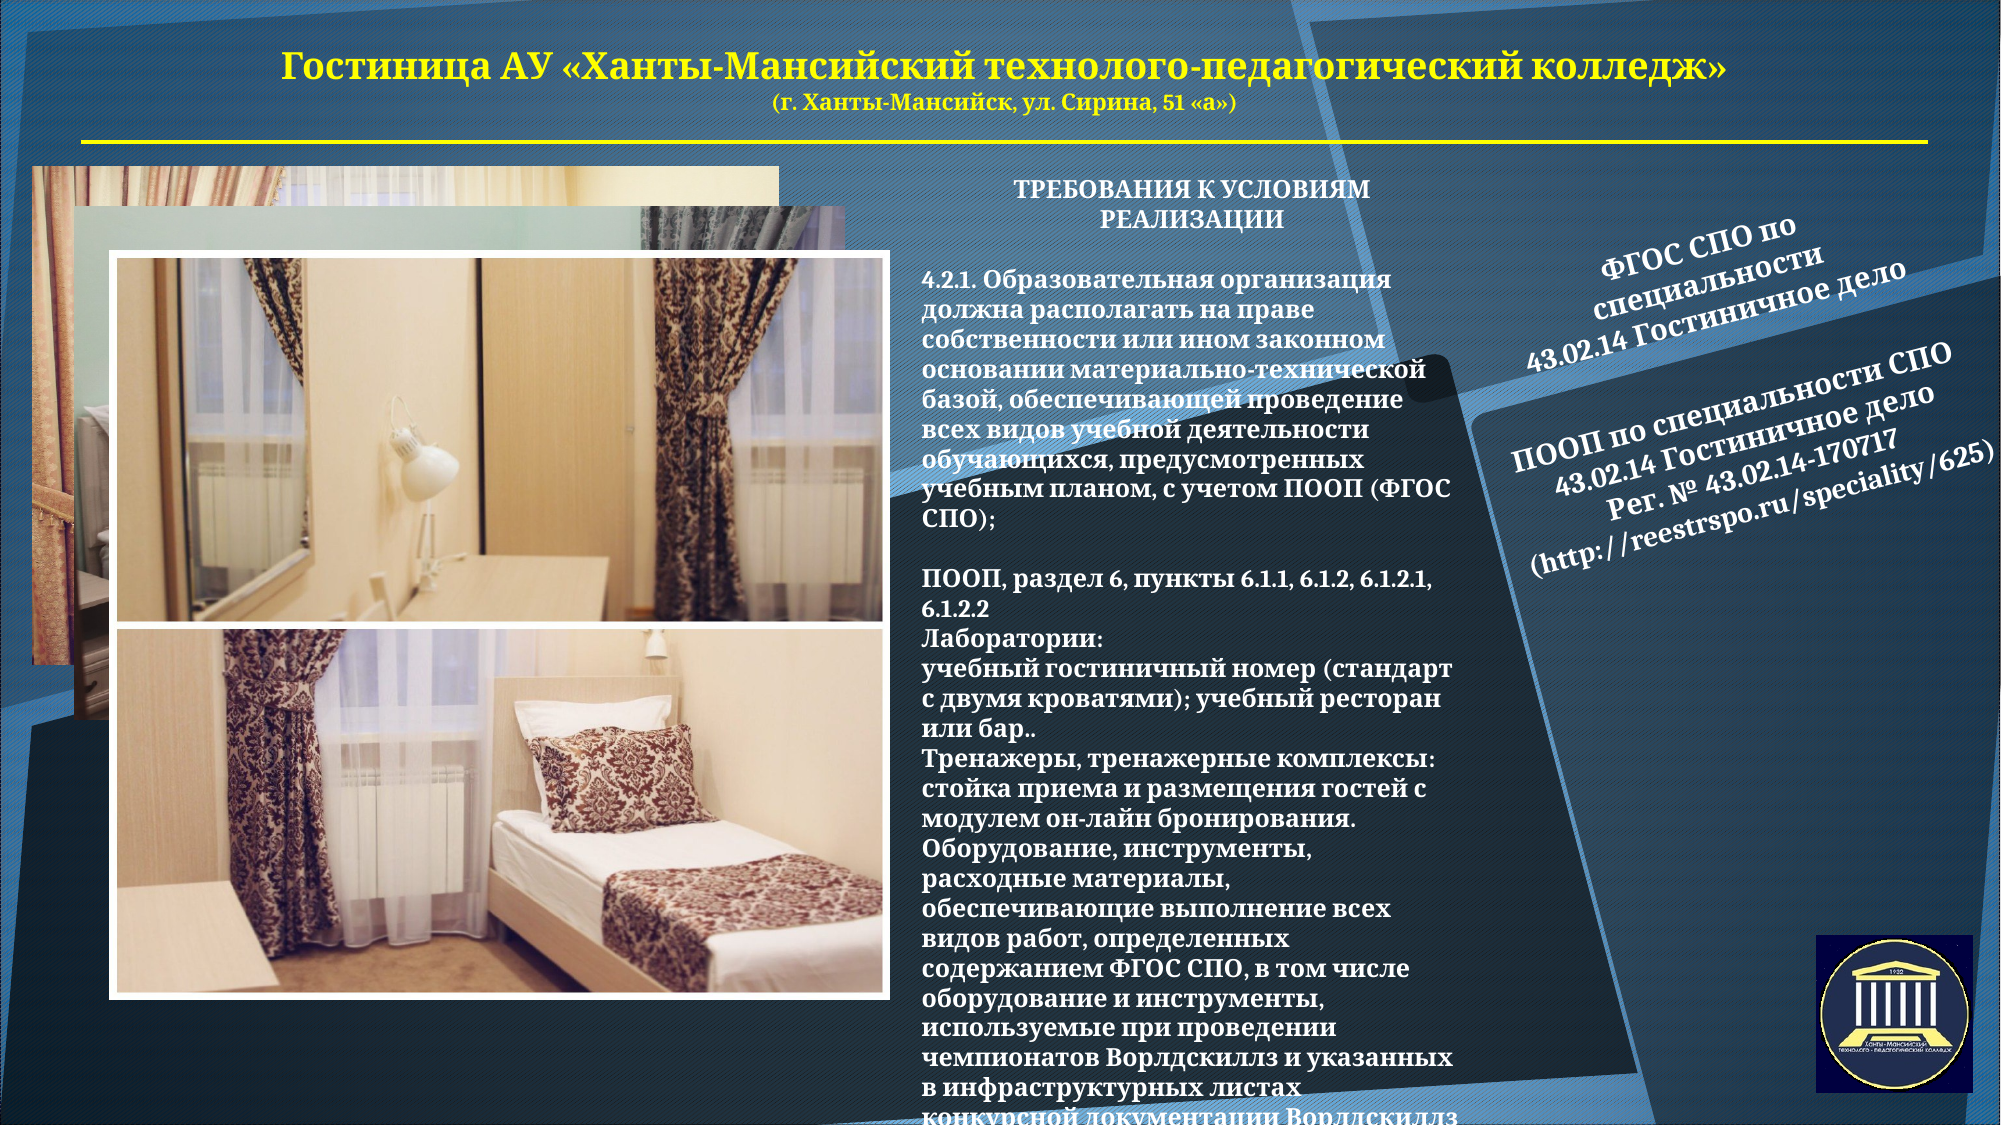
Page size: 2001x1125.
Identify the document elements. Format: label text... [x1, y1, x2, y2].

text_box ФГОС СПО по специальности 43.02.14 Гостиничное дело [1478, 166, 1941, 395]
text_box ТРЕБОВАНИЯ К УСЛОВИЯМ РЕАЛИЗАЦИИ 4.2.1. Образовательная организация должна располагать на праве собственности или ином законном основании материально-технической базой, обеспечивающей проведение всех видов учебной деятельности обучающихся, предусмотренных учебным планом, с учетом ПООП (ФГОС СПО); ПООП, раздел 6, пункты 6.1.1, 6.1.2, 6.1.2.1, 6.1.2.2 Лаборатории: учебный гостиничный номер (стандарт с двумя кроватями); учебный ресторан или бар.. Тренажеры, тренажерные комплексы: стойка приема и размещения гостей с модулем он-лайн бронирования. Оборудование, инструменты, расходные материалы, обеспечивающие выполнение всех видов работ, определенных содержанием ФГОС СПО, в том числе оборудование и инструменты, используемые при проведении чемпионатов Ворлдскиллз и указанных в инфраструктурных листах конкурсной документации Ворлдскиллз по компетенции «Администрирование отеля». [906, 166, 1478, 1125]
picture [32, 166, 890, 1000]
text_box ПООП по специальности СПО 43.02.14 Гостиничное дело Рег. № 43.02.14-170717 (http://reestrspo.ru/speciality/625) [1478, 314, 2000, 597]
picture [1816, 935, 1973, 1093]
text_box Гостиница АУ «Ханты-Мансийский технолого-педагогический колледж» (г. Ханты-Мансийск, ул. Сирина, 51 «а») [101, 34, 1908, 123]
